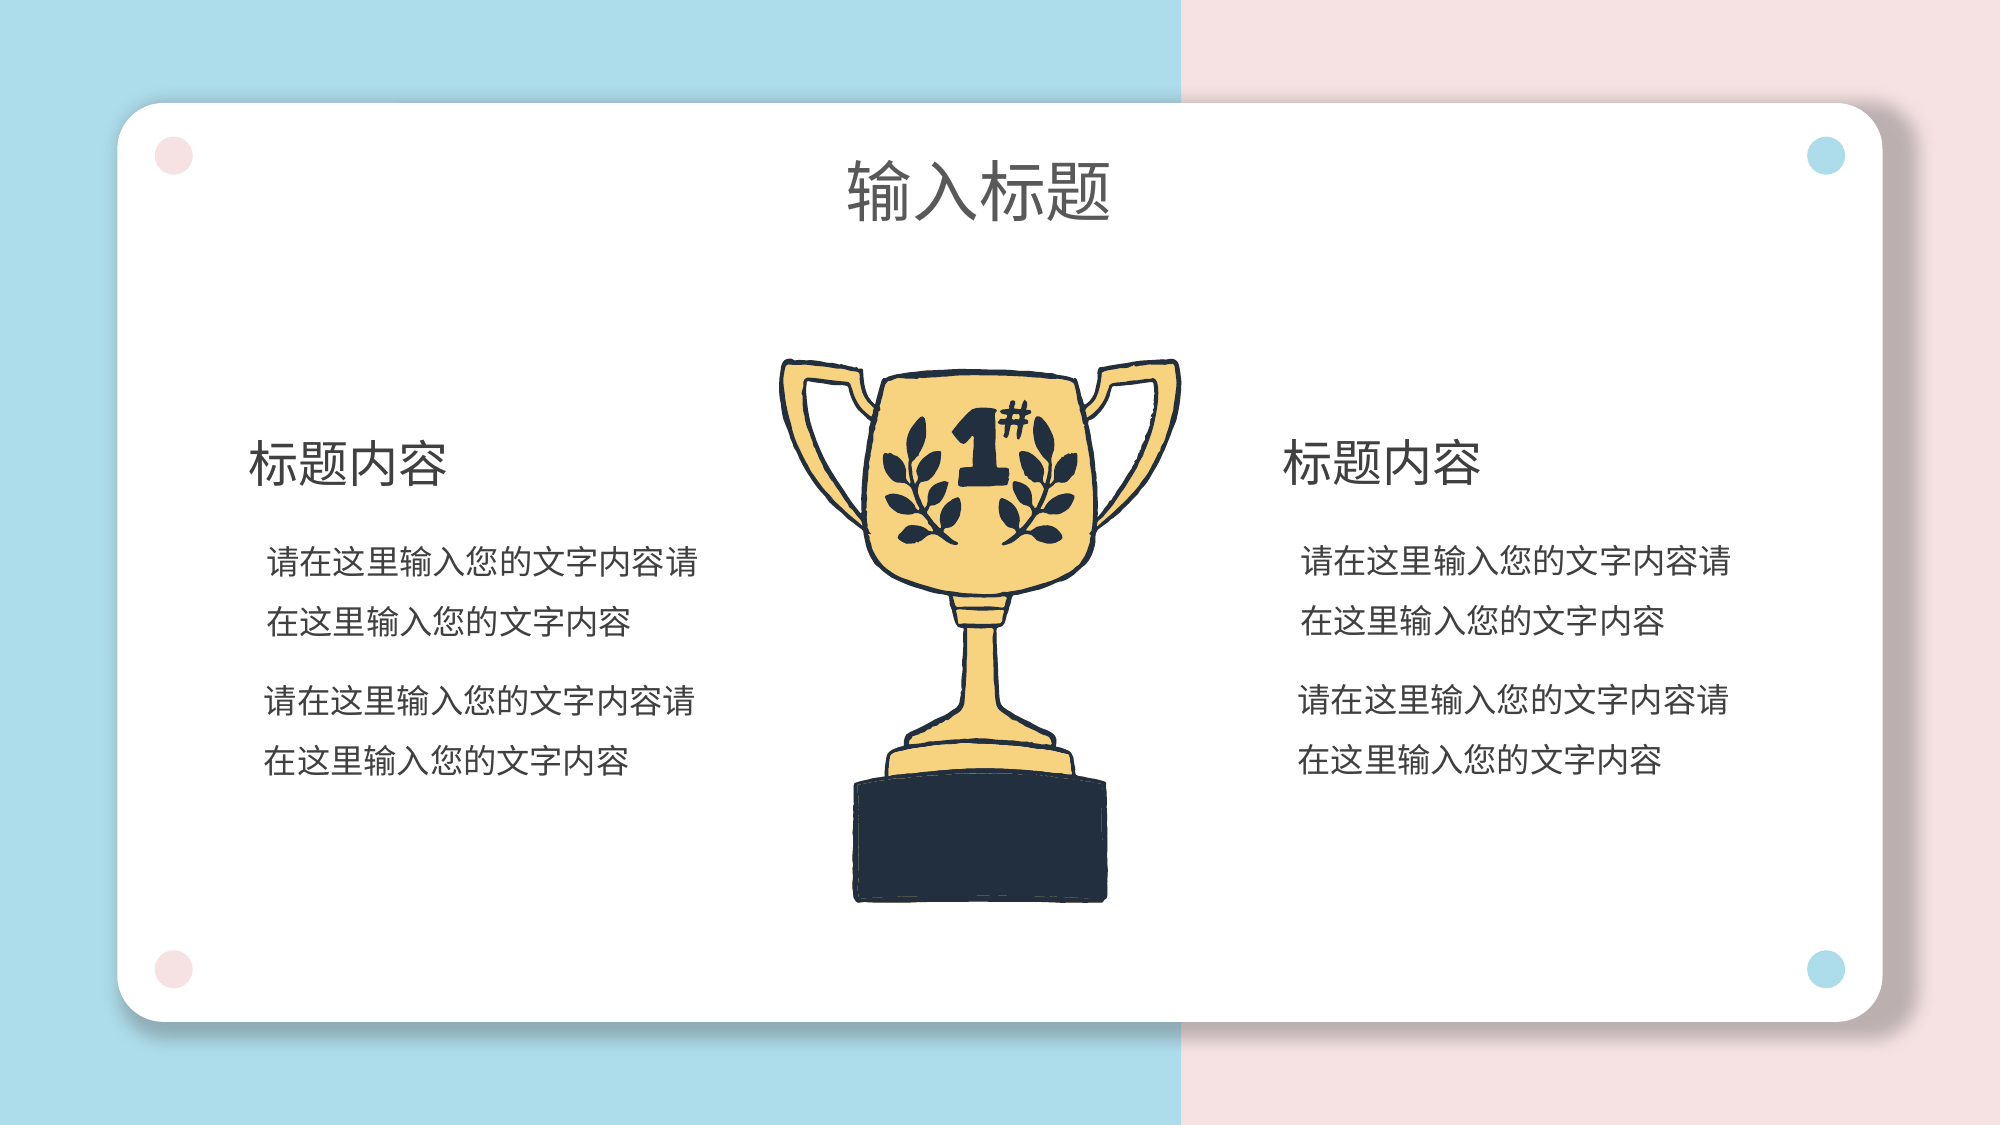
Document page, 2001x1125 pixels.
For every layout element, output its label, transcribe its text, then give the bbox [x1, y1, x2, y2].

text_box [1806, 949, 1847, 990]
text_box [153, 949, 194, 990]
text_box [116, 101, 1884, 1023]
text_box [779, 357, 1182, 904]
text_box [1806, 135, 1847, 176]
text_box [233, 424, 743, 782]
text_box [153, 135, 194, 176]
text_box [0, 0, 1182, 1125]
text_box 输入标题 [830, 142, 1170, 238]
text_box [1267, 423, 1777, 781]
